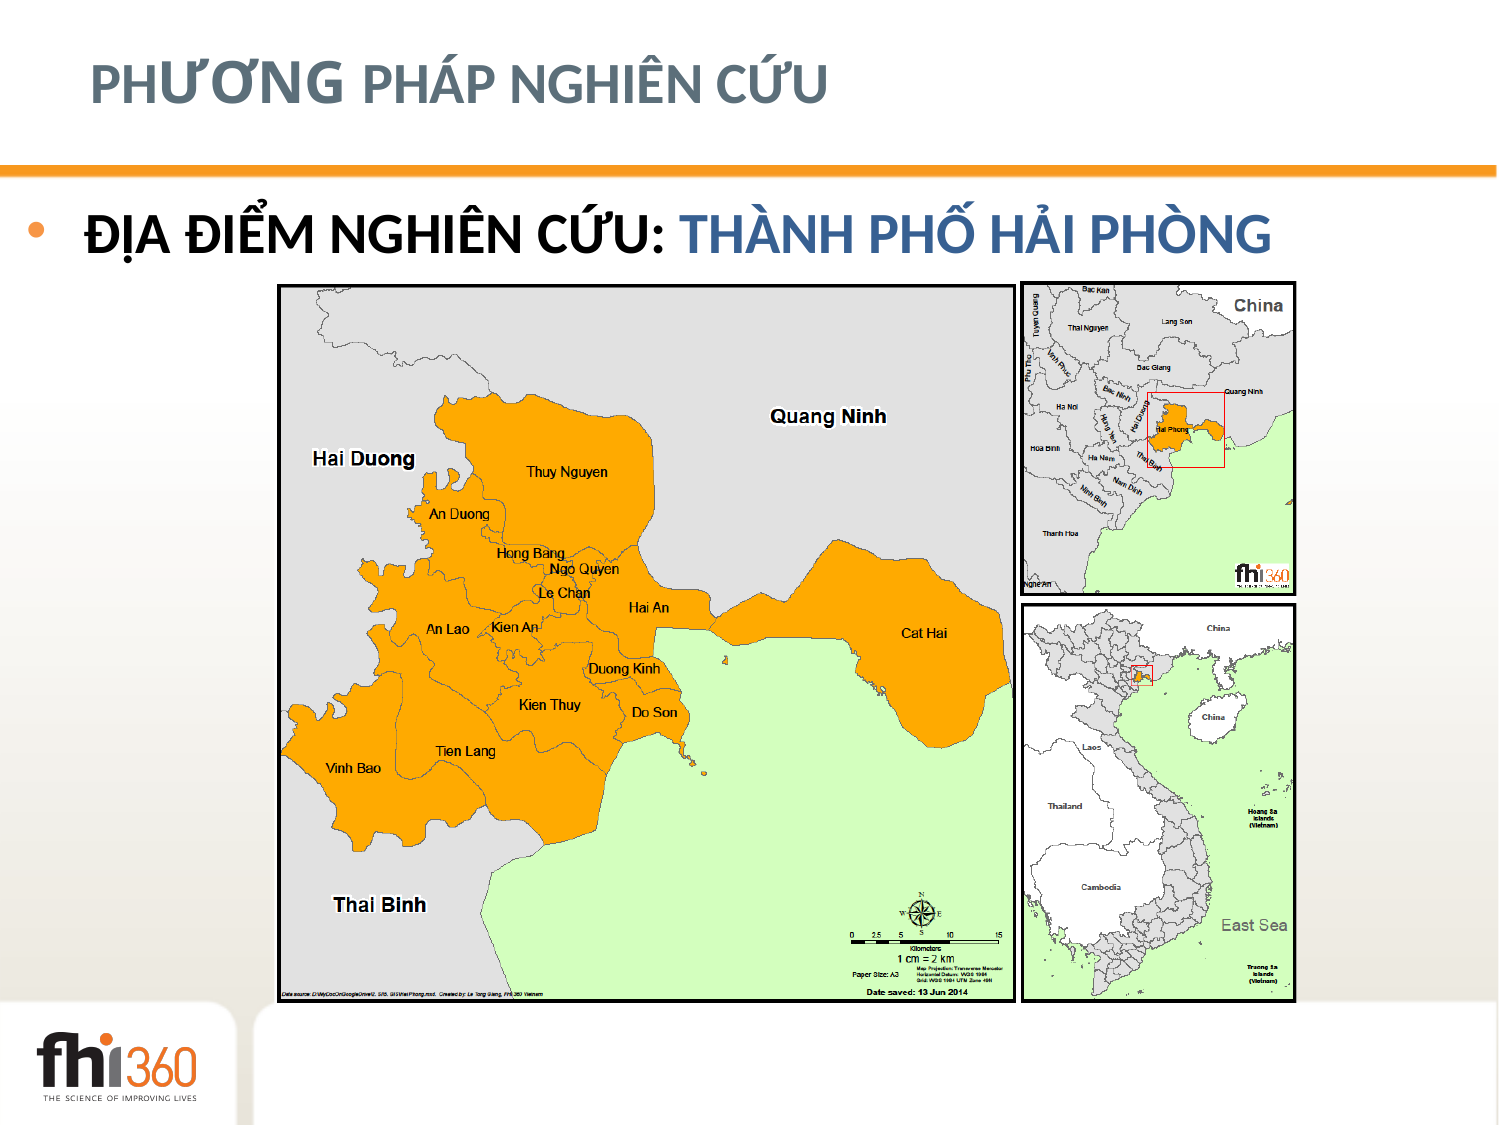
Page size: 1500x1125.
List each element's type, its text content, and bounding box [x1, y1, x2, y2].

list ĐỊA ĐIỂM NGHIÊN CỨU: THÀNH PHỐ HẢI PHÒNG [11, 187, 1362, 1005]
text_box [274, 281, 1297, 1006]
title PHƯƠNG PHÁP NGHIÊN CỨU [75, 0, 1425, 162]
picture [0, 165, 1499, 1125]
